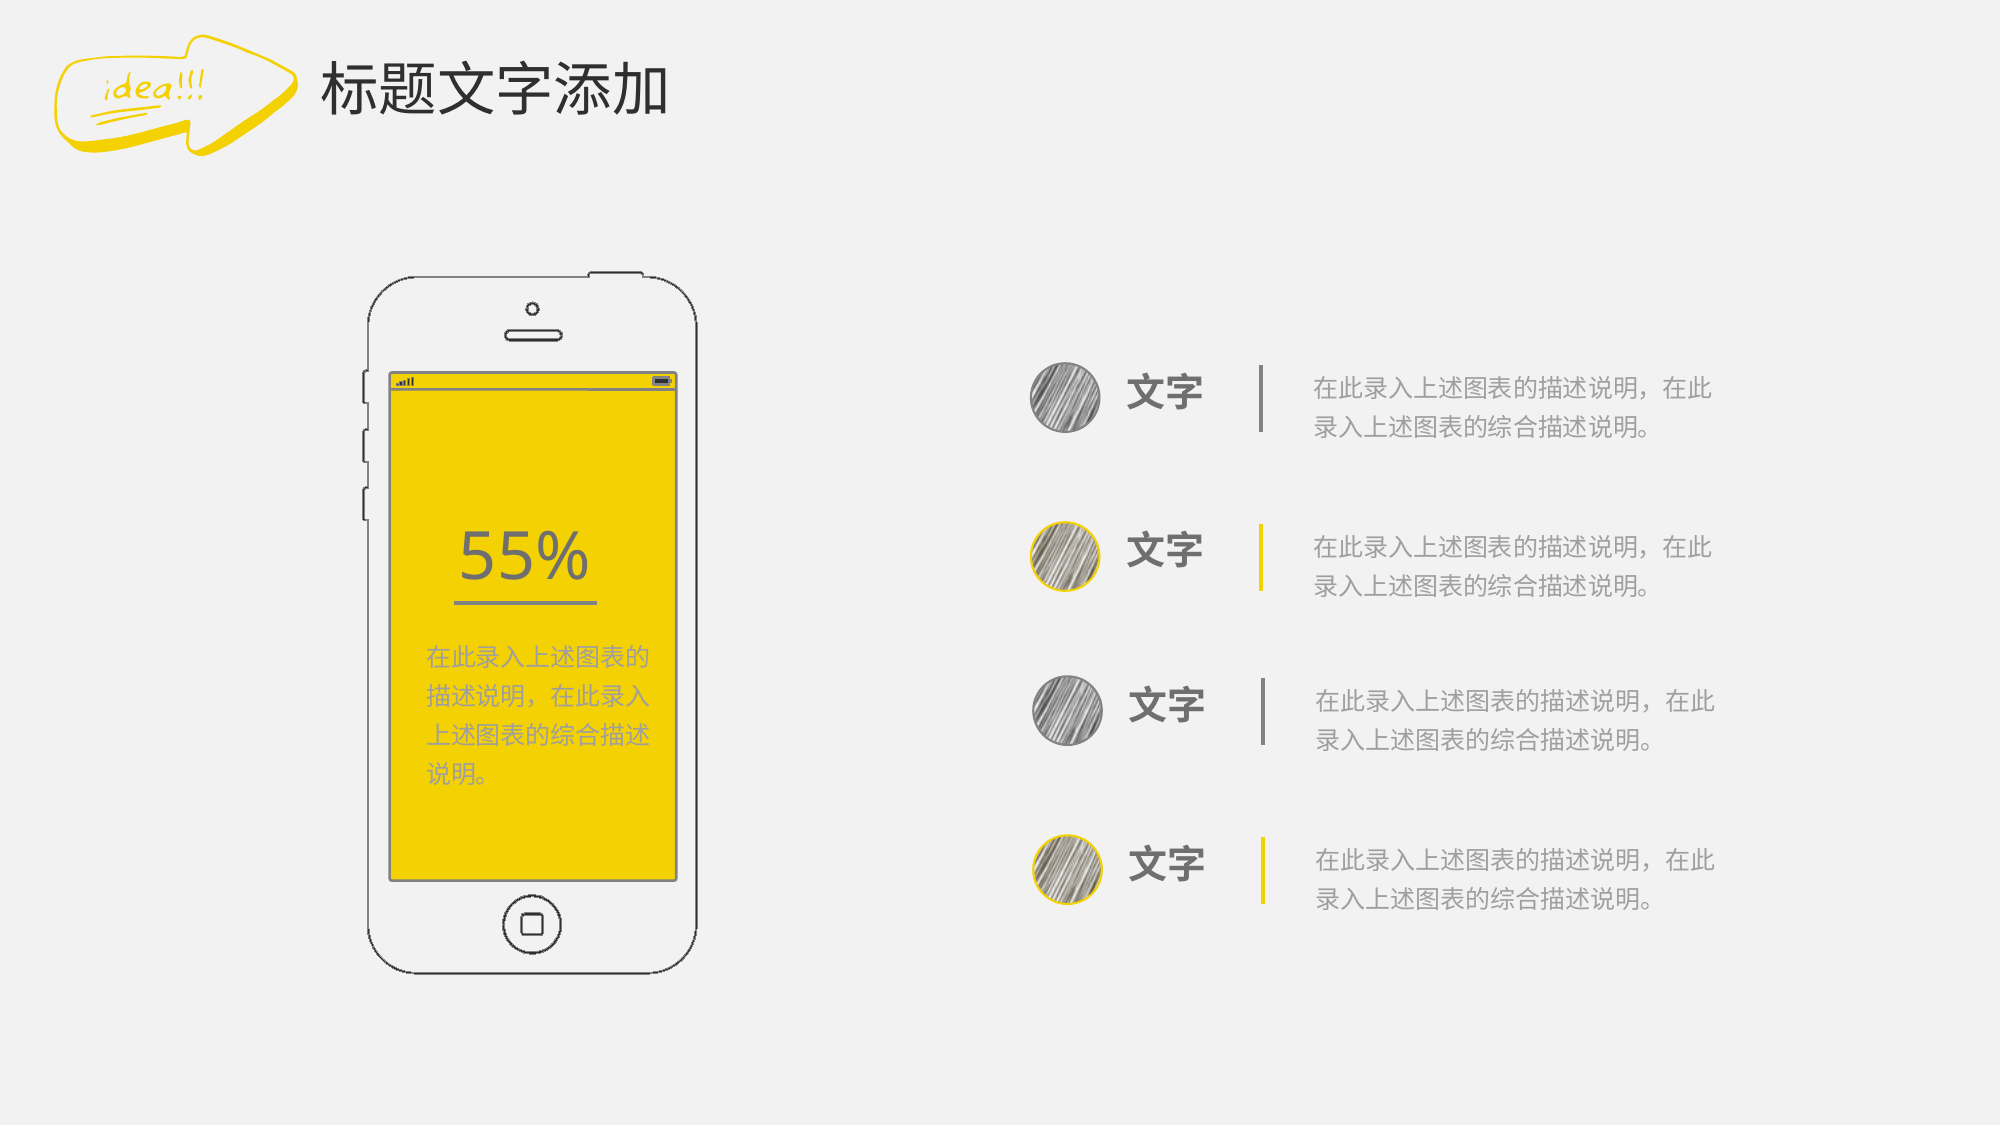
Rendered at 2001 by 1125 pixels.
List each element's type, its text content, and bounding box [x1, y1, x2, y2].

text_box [362, 271, 698, 975]
text_box 文字 [1111, 518, 1247, 581]
text_box [1029, 362, 1101, 433]
text_box 标题文字添加 [306, 44, 749, 130]
text_box [1032, 675, 1103, 747]
text_box 文字 [1111, 359, 1247, 422]
text_box [1029, 521, 1101, 592]
text_box 在此录入上述图表的描述说明，在此录入上述图表的综合描述说明。 [1300, 669, 1749, 763]
text_box 文字 [1113, 672, 1249, 735]
text_box [1032, 834, 1103, 906]
text_box 文字 [1113, 831, 1249, 894]
text_box 在此录入上述图表的描述说明，在此录入上述图表的综合描述说明。 [1300, 828, 1749, 922]
text_box 在此录入上述图表的描述说明，在此录入上述图表的综合描述说明。 [1298, 515, 1746, 609]
text_box [54, 34, 298, 157]
text_box 在此录入上述图表的描述说明，在此录入上述图表的综合描述说明。 [1298, 356, 1746, 450]
